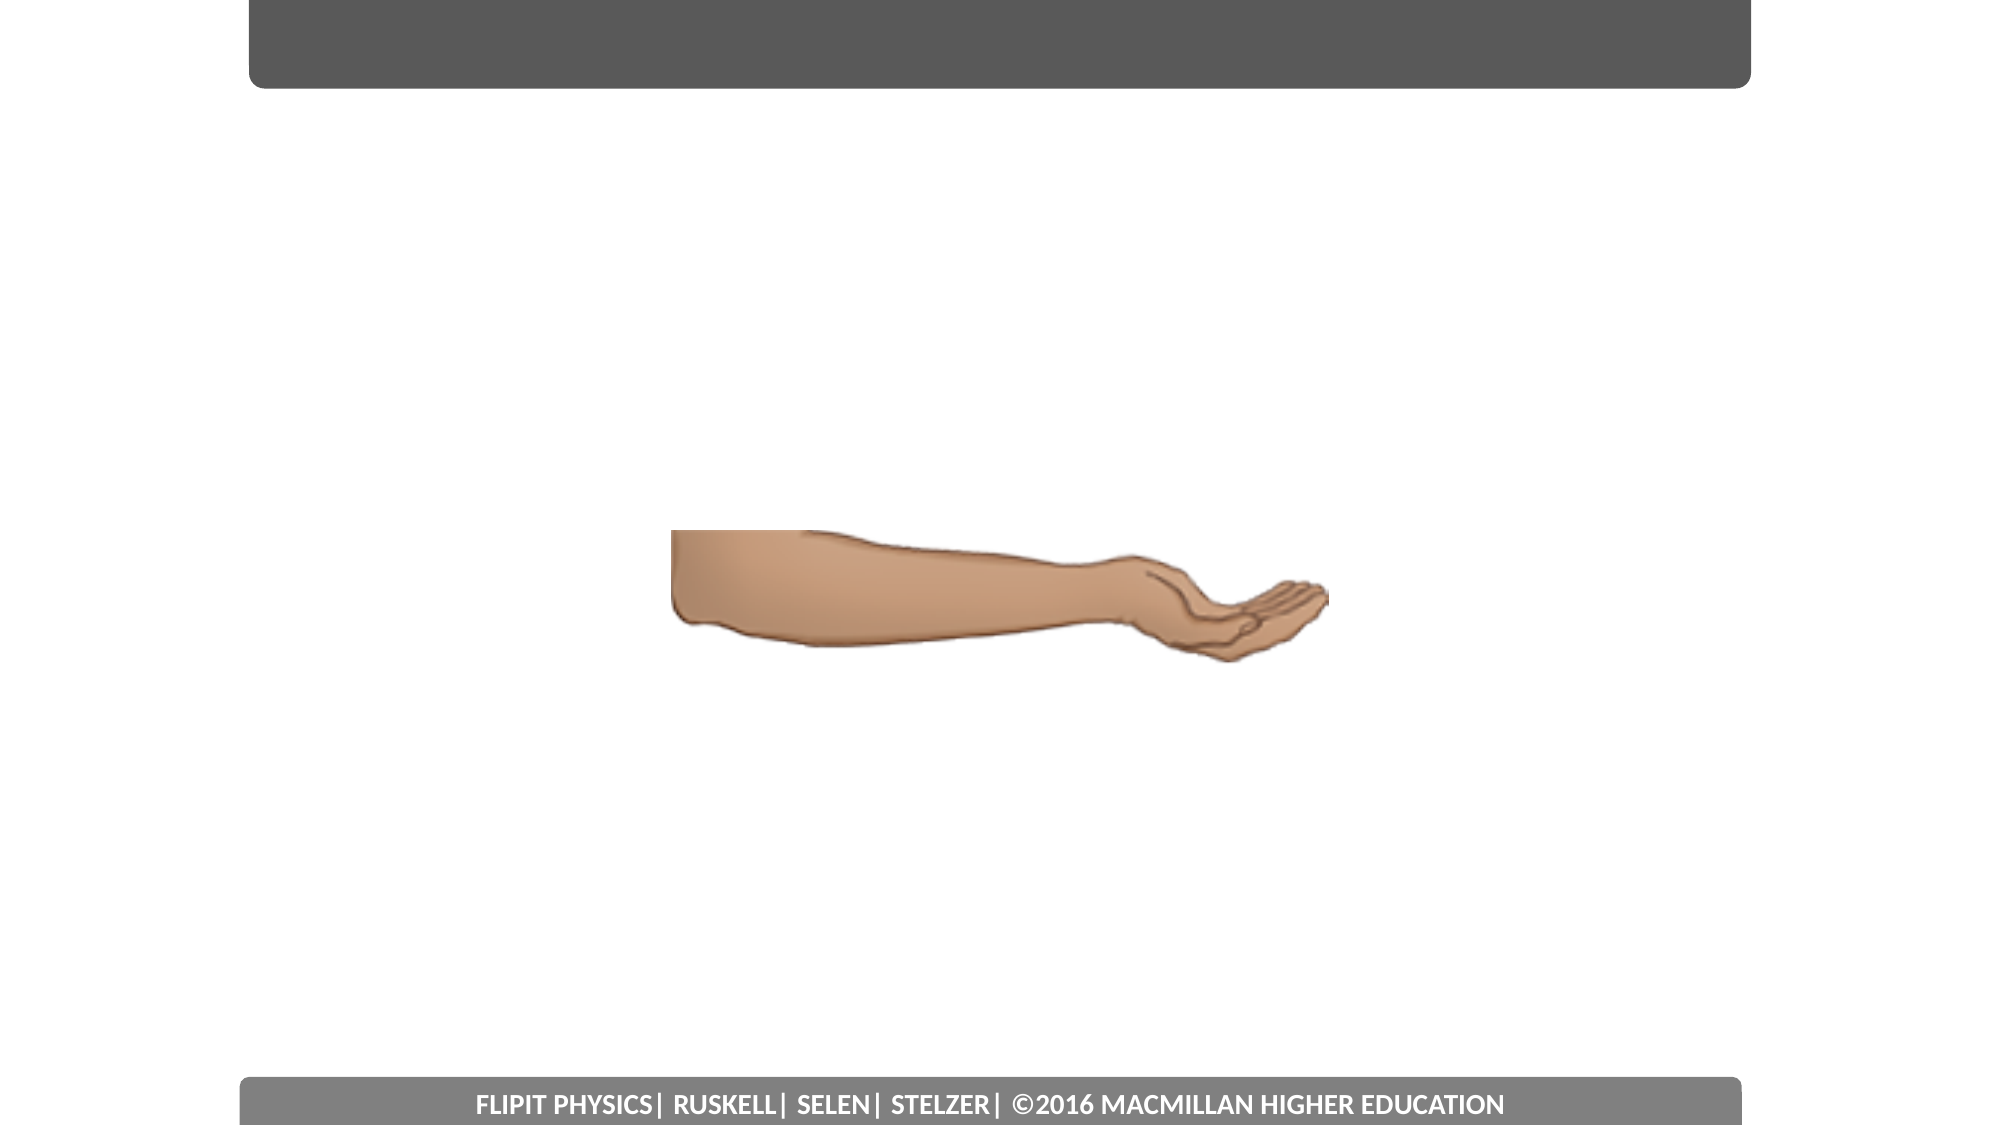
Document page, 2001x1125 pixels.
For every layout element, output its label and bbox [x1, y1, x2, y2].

text_box [248, 0, 1752, 89]
picture [671, 529, 1329, 667]
text_box [240, 1077, 1741, 1125]
